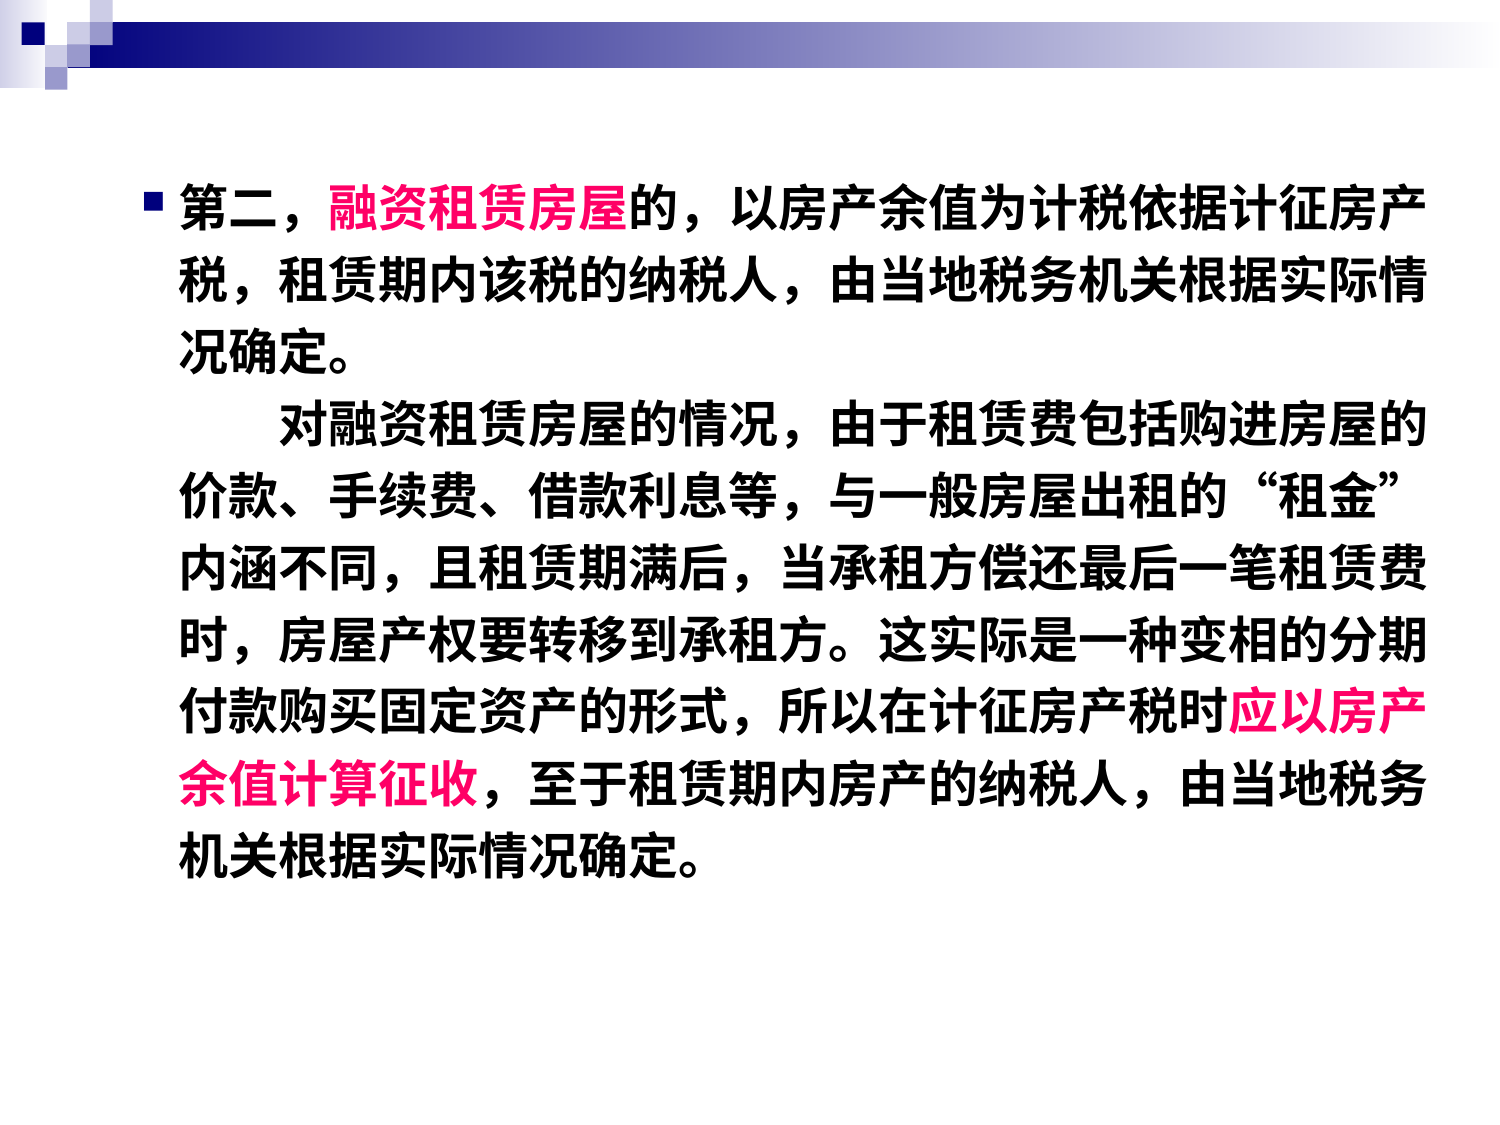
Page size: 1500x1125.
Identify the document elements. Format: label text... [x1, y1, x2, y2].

list 第二，融资租赁房屋的，以房产余值为计税依据计征房产税，租赁期内该税的纳税人，由当地税务机关根据实际情况确定。 对融资租赁房屋的情况，由于租赁费包括购进房屋的价款、手续费、借款利息等，与一般房屋出租的“租金”内涵不同，且租赁期满后，当承租方偿还最后一笔租赁费时，房屋产权要转移到承租方。这实际是一种变相的分期付款购买固定资产的形式，所以在计征房产税时应以房产余值计算征收，至于租赁期内房产的纳税人，由当地税务机关根据实际情况确定。 [0, 156, 1450, 930]
